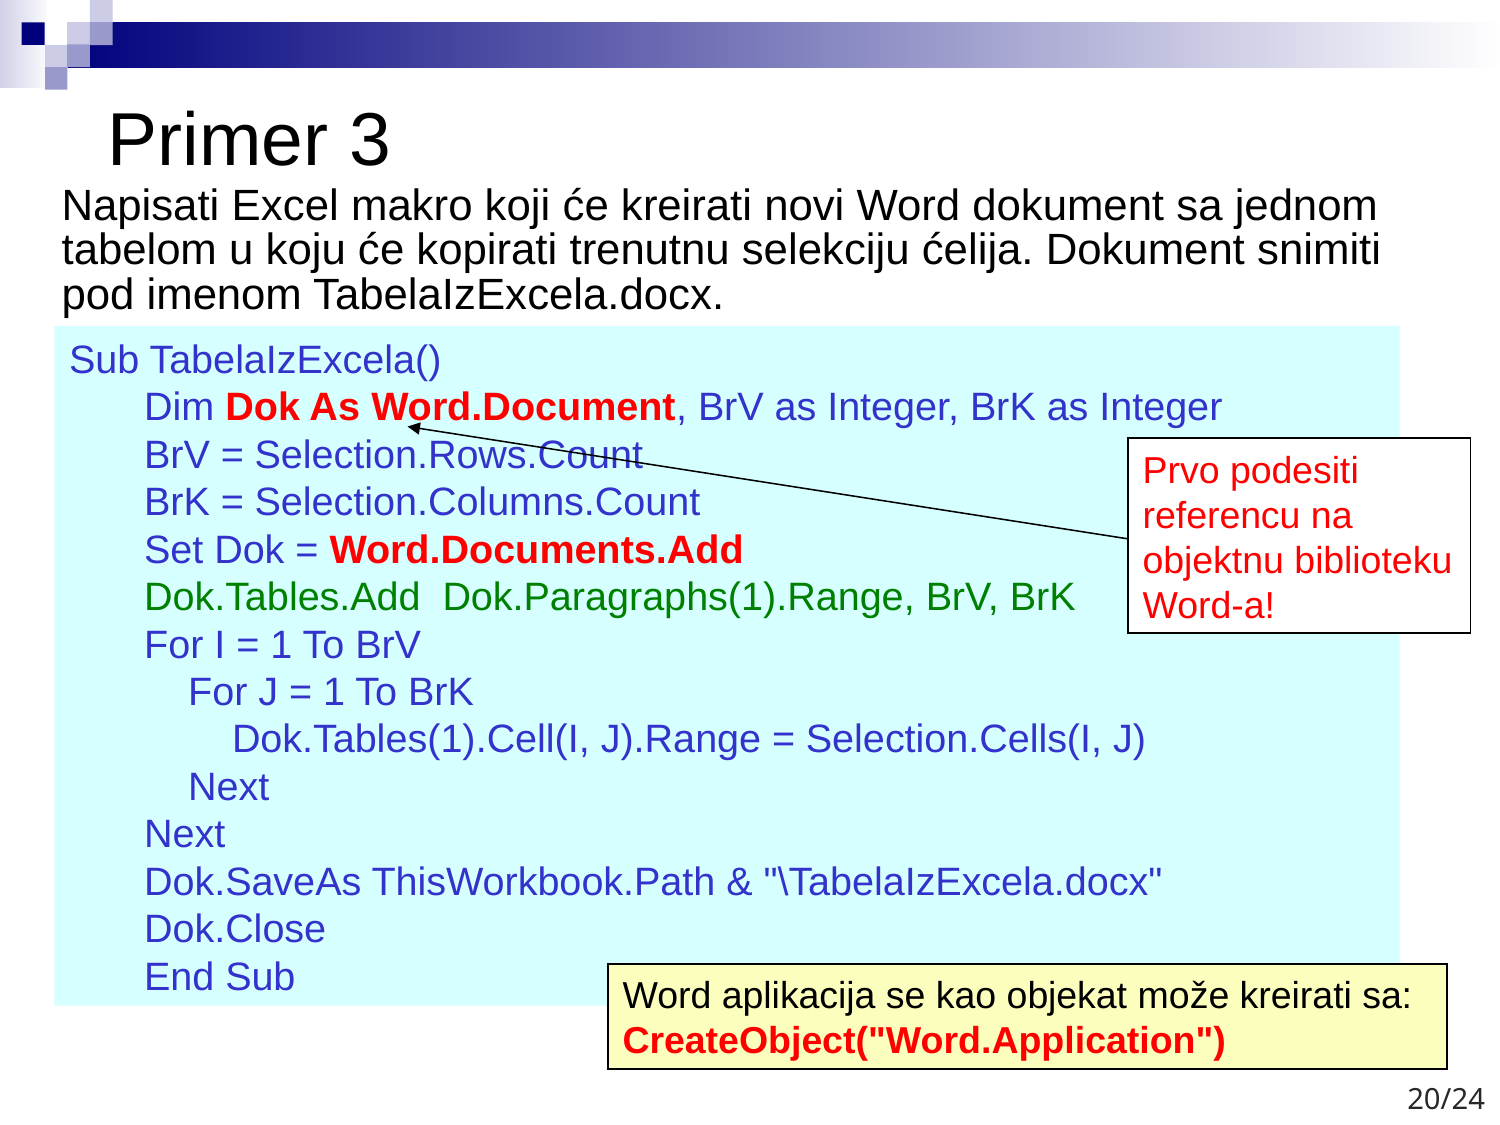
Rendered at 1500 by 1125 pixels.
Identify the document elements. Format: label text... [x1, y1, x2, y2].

text_box [407, 422, 1128, 539]
text_box 20/24 [1374, 1072, 1500, 1123]
text_box Sub TabelaIzExcela() Dim Dok As Word.Document, BrV as Integer, BrK as Integer BrV = Selection.Rows.Count BrK = Selection.Columns.Count Set Dok = Word.Documents.Add Dok.Tables.Add Dok.Paragraphs(1).Range, BrV, BrK For I = 1 To BrV For J = 1 To BrK Dok.Tables(1).Cell(I, J).Range = Selection.Cells(I, J) Next Next Dok.SaveAs ThisWorkbook.Path & "\TabelaIzExcela.docx" Dok.Close End Sub [54, 326, 1400, 1006]
title Primer 3 [92, 75, 431, 177]
text_box Word aplikacija se kao objekat može kreirati sa: CreateObject("Word.Application") [608, 964, 1447, 1069]
text_box Napisati Excel makro koji će kreirati novi Word dokument sa jednom tabelom u koju će kopirati trenutnu selekciju ćelija. Dokument snimiti pod imenom TabelaIzExcela.docx. [52, 177, 1447, 346]
text_box Prvo podesiti referencu na objektnu biblioteku Word-a! [1127, 438, 1471, 633]
